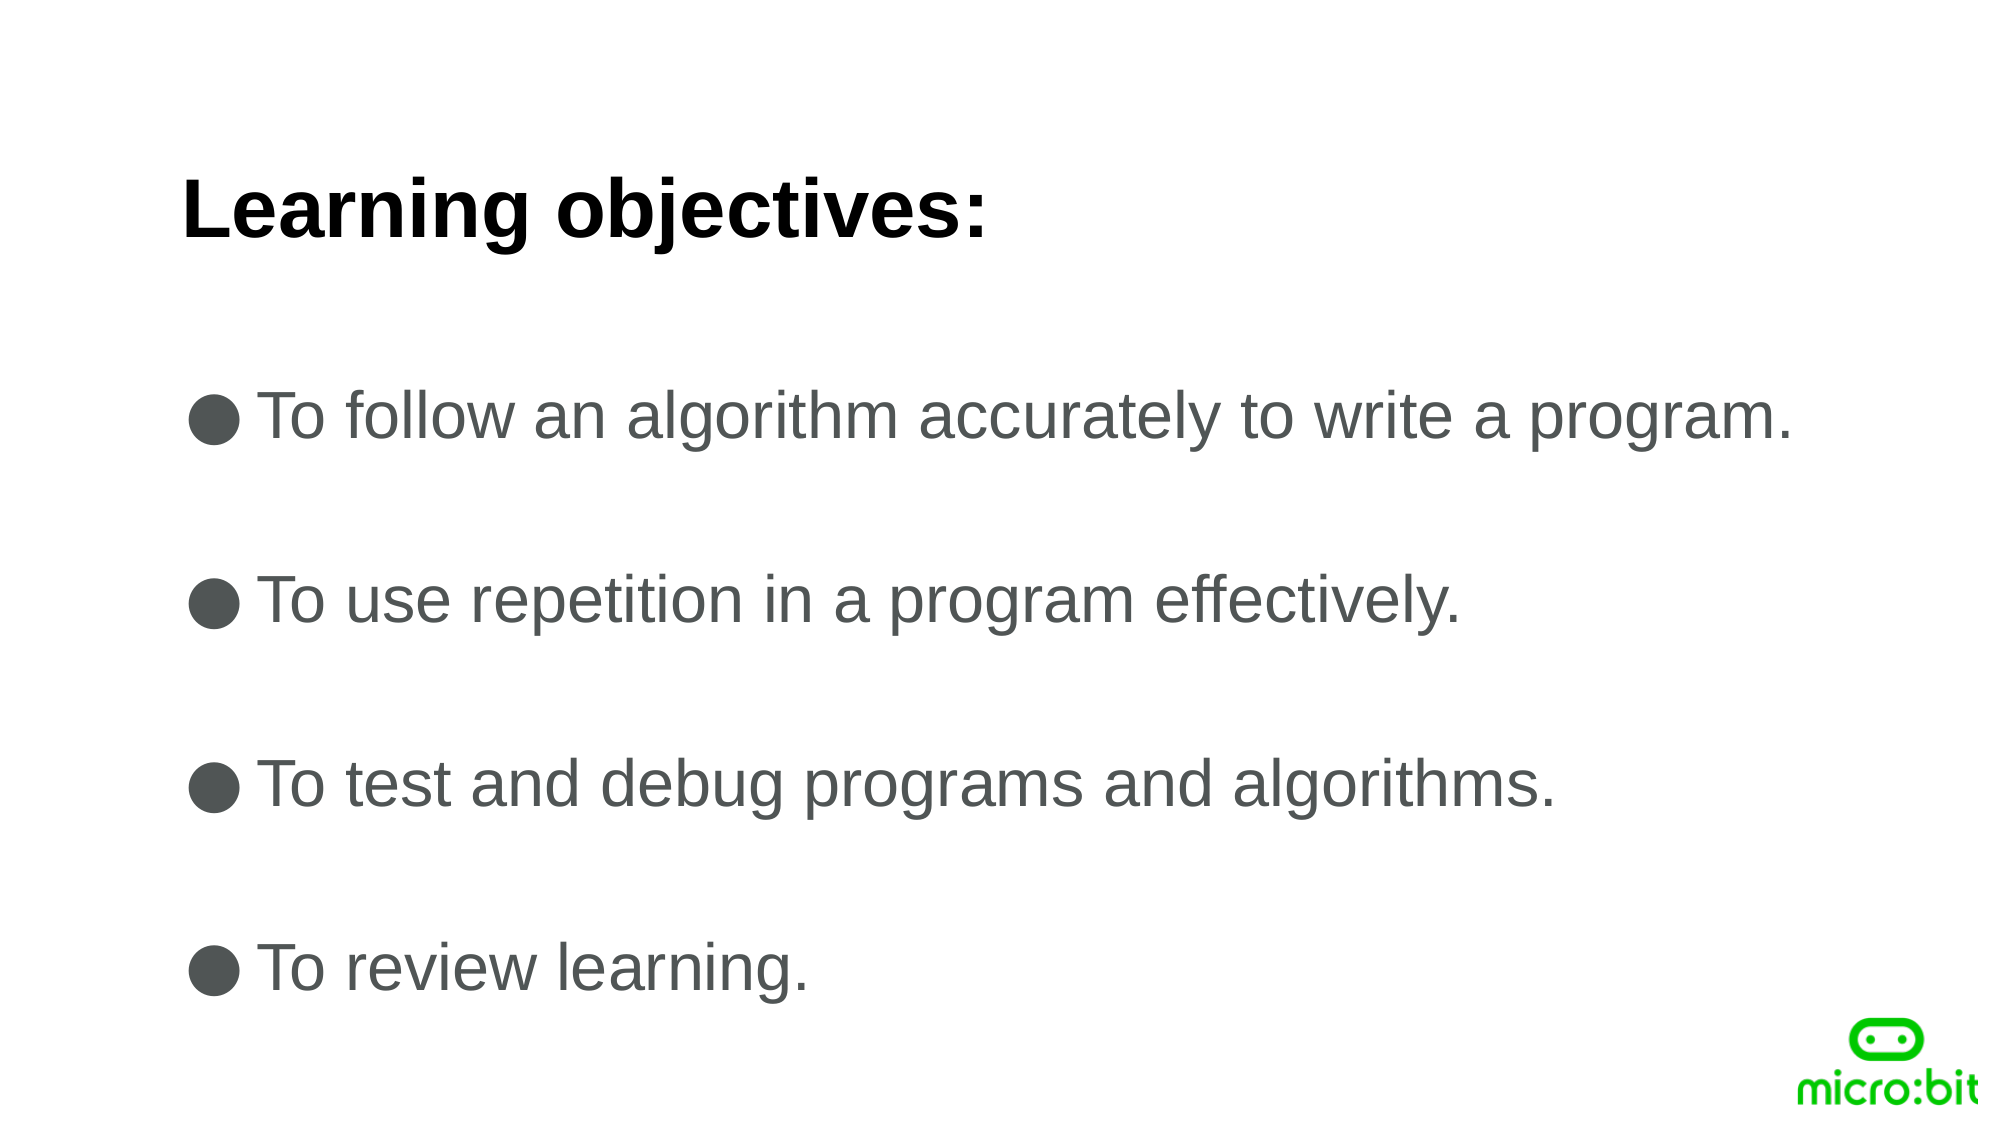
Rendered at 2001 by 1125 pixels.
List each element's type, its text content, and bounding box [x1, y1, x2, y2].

text_box Learning objectives: To follow an algorithm accurately to write a program. To use repetition in a program effectively. To test and debug programs and algorithms. To review learning. [166, 60, 1918, 884]
picture [1797, 1017, 1978, 1106]
